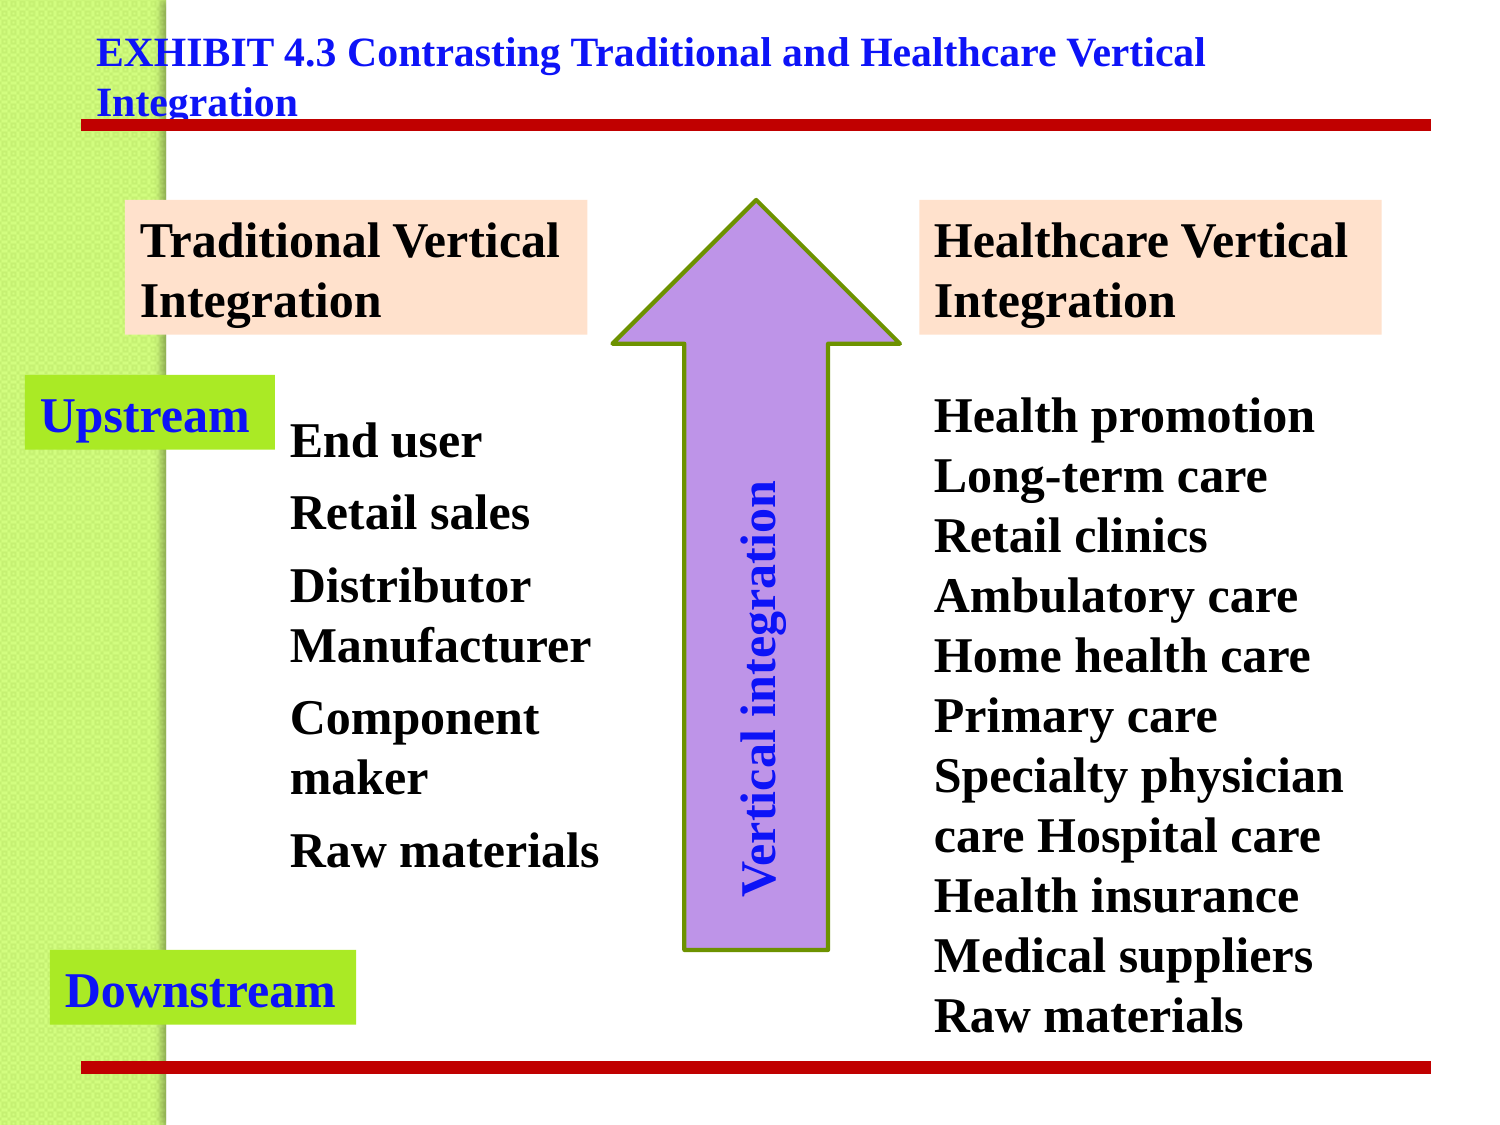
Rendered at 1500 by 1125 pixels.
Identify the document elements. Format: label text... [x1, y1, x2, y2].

text_box Vertical integration [718, 450, 794, 913]
text_box Traditional Vertical Integration [124, 199, 588, 335]
text_box Downstream [49, 949, 357, 1025]
text_box [610, 197, 902, 953]
text_box Upstream [24, 374, 275, 450]
text_box Healthcare Vertical Integration [919, 199, 1382, 335]
text_box End user Retail sales Distributor Manufacturer Component maker Raw materials [275, 399, 640, 885]
text_box EXHIBIT 4.3 Contrasting Traditional and Healthcare Vertical Integration [81, 17, 1432, 124]
text_box Health promotion Long-term care Retail clinics Ambulatory care Home health care Primary care Specialty physician care Hospital care Health insurance Medical suppliers Raw materials [919, 374, 1370, 1050]
